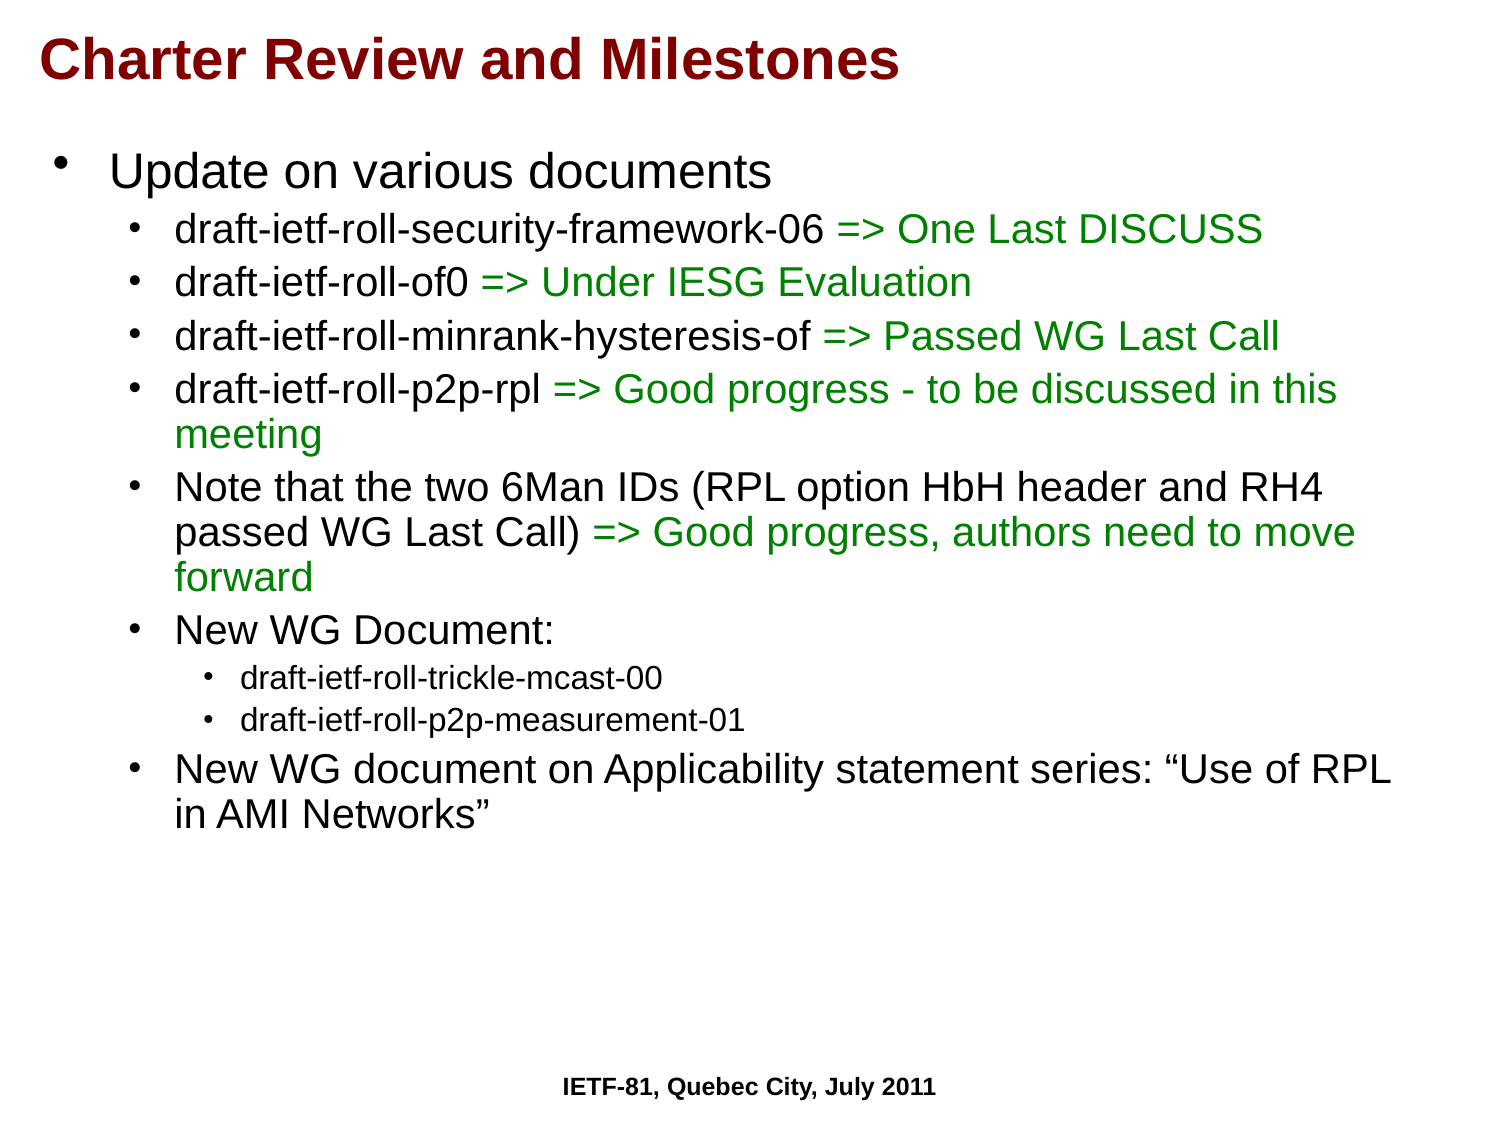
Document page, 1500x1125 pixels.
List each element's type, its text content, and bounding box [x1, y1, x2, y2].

title Charter Review and Milestones [24, 0, 1376, 151]
footer IETF-81, Quebec City, July 2011 [424, 1062, 1075, 1125]
list Update on various documents draft-ietf-roll-security-framework-06 => One Last DISCUSS draft-ietf-roll-of0 => Under IESG Evaluation draft-ietf-roll-minrank-hysteresis-of => Passed WG Last Call draft-ietf-roll-p2p-rpl => Good progress - to be discussed in this meeting Note that the two 6Man IDs (RPL option HbH header and RH4 passed WG Last Call) => Good progress, authors need to move forward New WG Document: draft-ietf-roll-trickle-mcast-00 draft-ietf-roll-p2p-measurement-01 New WG document on Applicability statement series: “Use of RPL in AMI Networks” [37, 137, 1438, 926]
